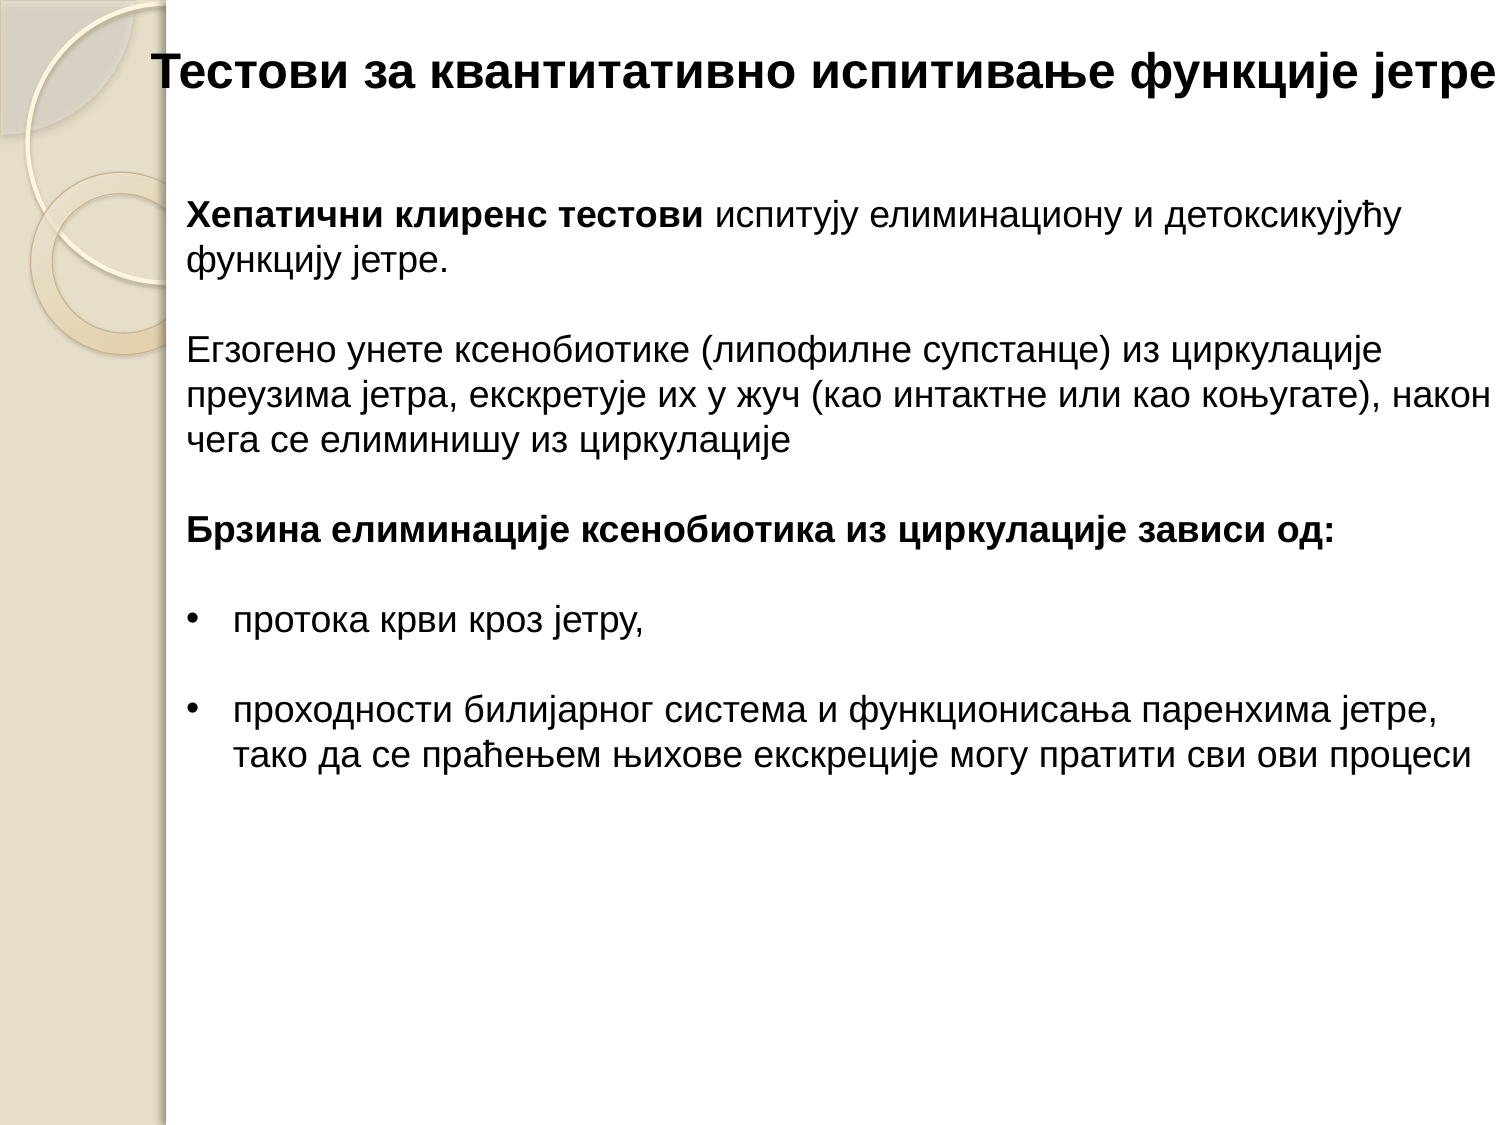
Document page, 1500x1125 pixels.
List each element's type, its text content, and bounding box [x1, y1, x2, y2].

text_box Тестови за квантитативно испитивање функције јетре [135, 30, 1500, 106]
text_box Хепатични клиренс тестови испитују елиминациону и детоксикујућу функцију јетре. Егзогено унете ксенобиотике (липофилне супстанце) из циркулације преузима јетра, екскретује их у жуч (као интактне или као коњугате), након чега се елиминишу из циркулације Брзина елиминације ксенобиотика из циркулације зависи од: протока крви кроз јетру, проходности билијарног система и функционисања паренхима јетре, тако да се праћењем њихове екскреције могу пратити сви ови процеси [171, 182, 1500, 783]
